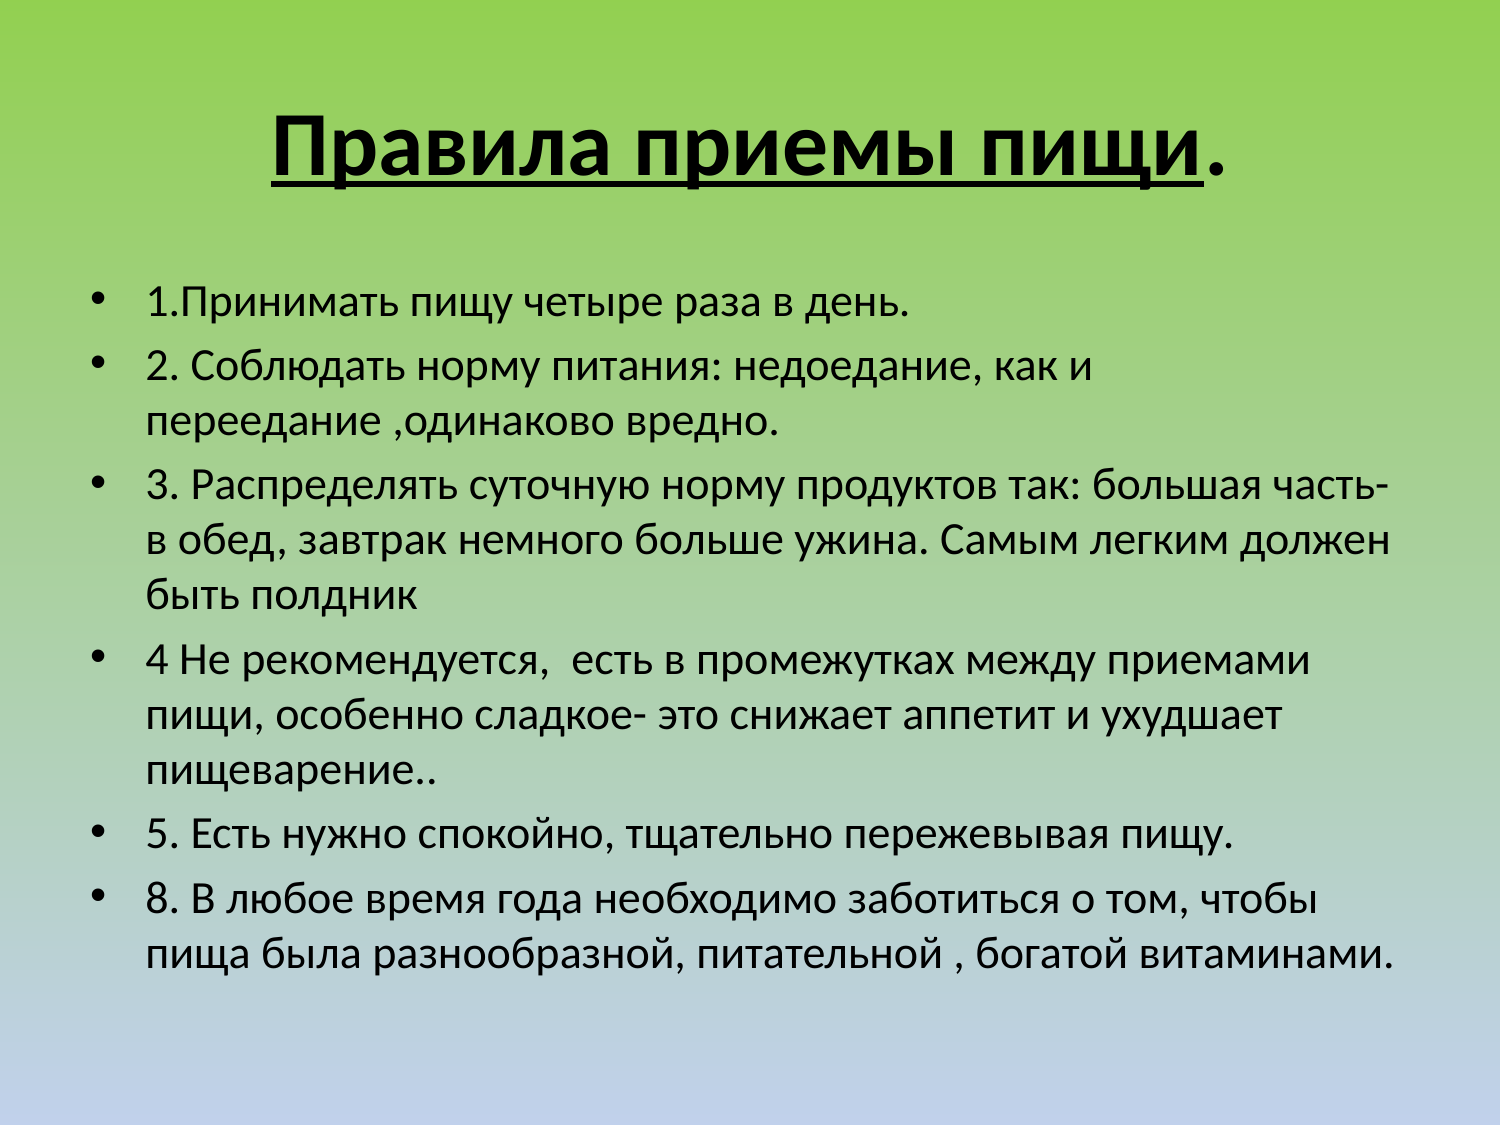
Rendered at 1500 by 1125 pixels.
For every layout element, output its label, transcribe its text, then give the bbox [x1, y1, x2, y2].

list 1.Принимать пищу четыре раза в день. 2. Соблюдать норму питания: недоедание, как и переедание ,одинаково вредно. 3. Распределять суточную норму продуктов так: большая часть- в обед, завтрак немного больше ужина. Самым легким должен быть полдник 4 Не рекомендуется, есть в промежутках между приемами пищи, особенно сладкое- это снижает аппетит и ухудшает пищеварение.. 5. Есть нужно спокойно, тщательно пережевывая пищу. 8. В любое время года необходимо заботиться о том, чтобы пища была разнообразной, питательной , богатой витаминами. [75, 262, 1425, 1005]
title Правила приемы пищи. [75, 45, 1425, 233]
